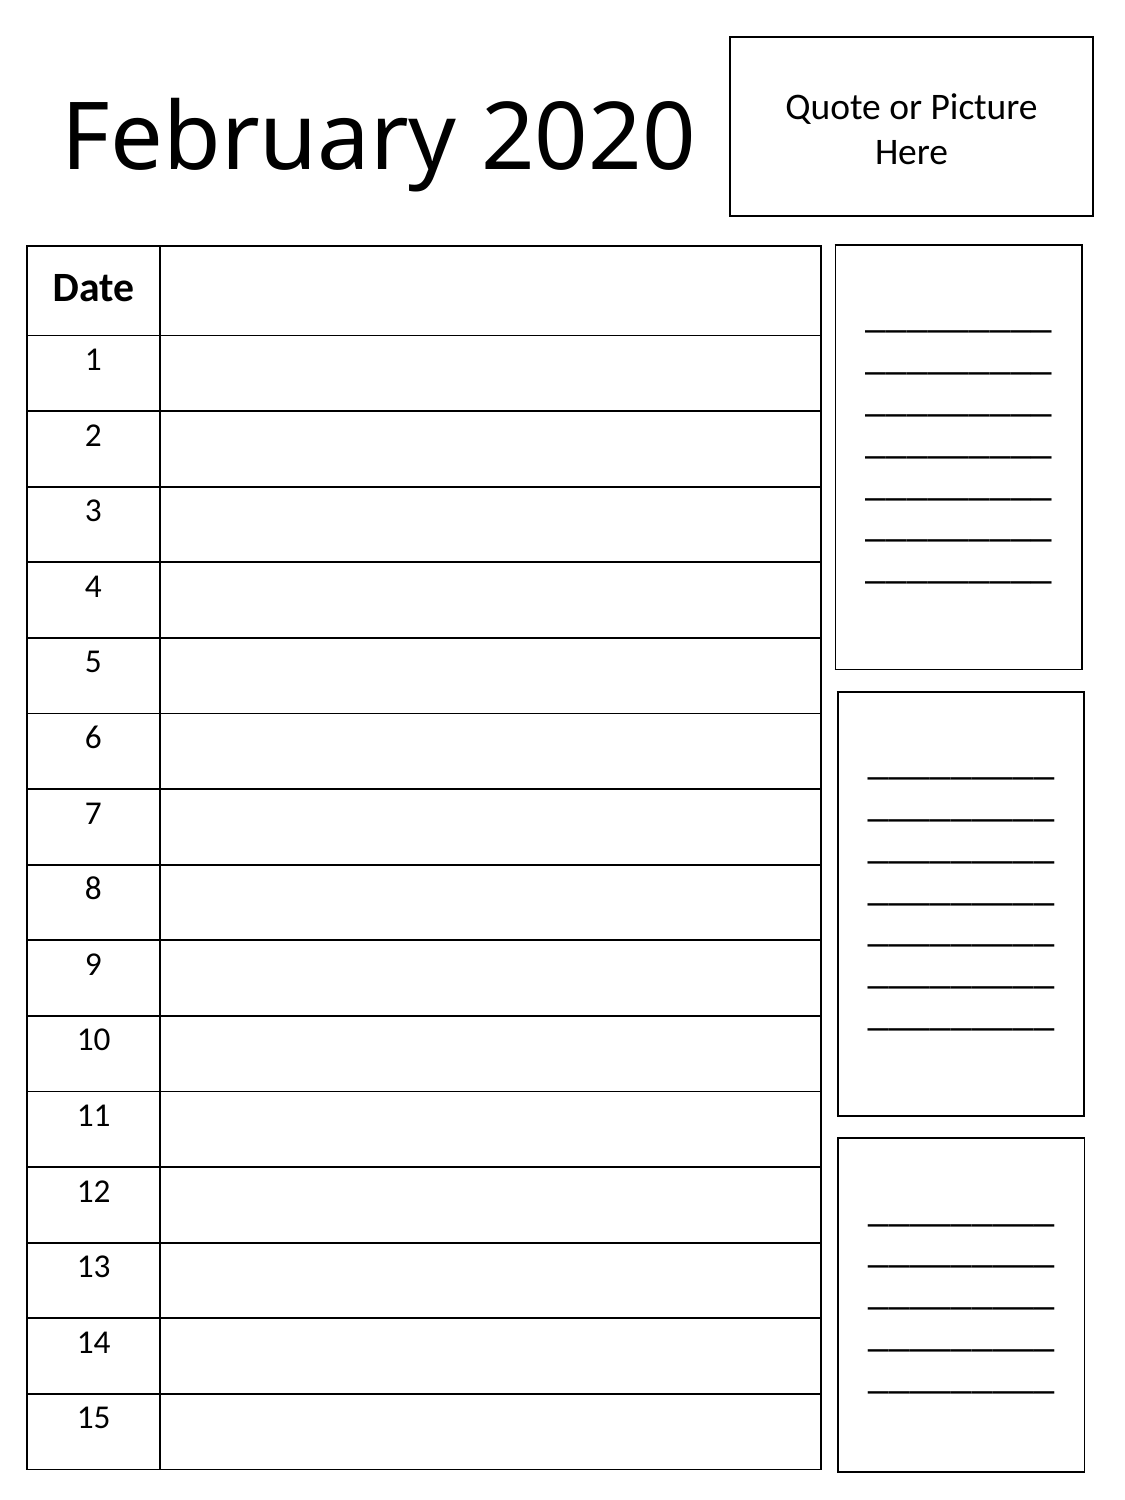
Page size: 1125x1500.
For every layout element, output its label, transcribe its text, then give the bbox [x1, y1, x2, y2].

table_cell 1 [28, 336, 159, 410]
table_cell [161, 639, 820, 713]
table_cell 4 [28, 563, 159, 637]
table_cell 3 [28, 488, 159, 561]
table_header _____________________________________________ [839, 1139, 1084, 1471]
table_cell 15 [28, 1395, 159, 1469]
table_cell 14 [28, 1319, 159, 1393]
table_cell 6 [28, 714, 159, 788]
table_header Date [28, 247, 159, 335]
table_cell [161, 412, 820, 486]
table_cell [161, 1168, 820, 1242]
table_cell [161, 1244, 820, 1317]
table_cell [161, 866, 820, 939]
table_cell 8 [28, 866, 159, 939]
text_box Quote or Picture Here [729, 36, 1094, 217]
table_cell 2 [28, 412, 159, 486]
table_cell [161, 336, 820, 410]
table_header _______________________________________________________________ [839, 693, 1083, 1115]
table_header _______________________________________________________________ [836, 246, 1081, 669]
table_cell 7 [28, 790, 159, 864]
table_cell [161, 1017, 820, 1091]
table_cell 10 [28, 1017, 159, 1091]
table_cell 9 [28, 941, 159, 1015]
title February 2020 [46, 56, 729, 197]
table_header [161, 247, 820, 335]
table_cell [161, 1092, 820, 1166]
table_cell [161, 941, 820, 1015]
table_cell [161, 790, 820, 864]
table_cell 12 [28, 1168, 159, 1242]
table_cell 11 [28, 1092, 159, 1166]
table_cell 13 [28, 1244, 159, 1317]
table_cell 5 [28, 639, 159, 713]
table_cell [161, 1395, 820, 1469]
table_cell [161, 488, 820, 561]
table_cell [161, 563, 820, 637]
table_cell [161, 714, 820, 788]
table_cell [161, 1319, 820, 1393]
